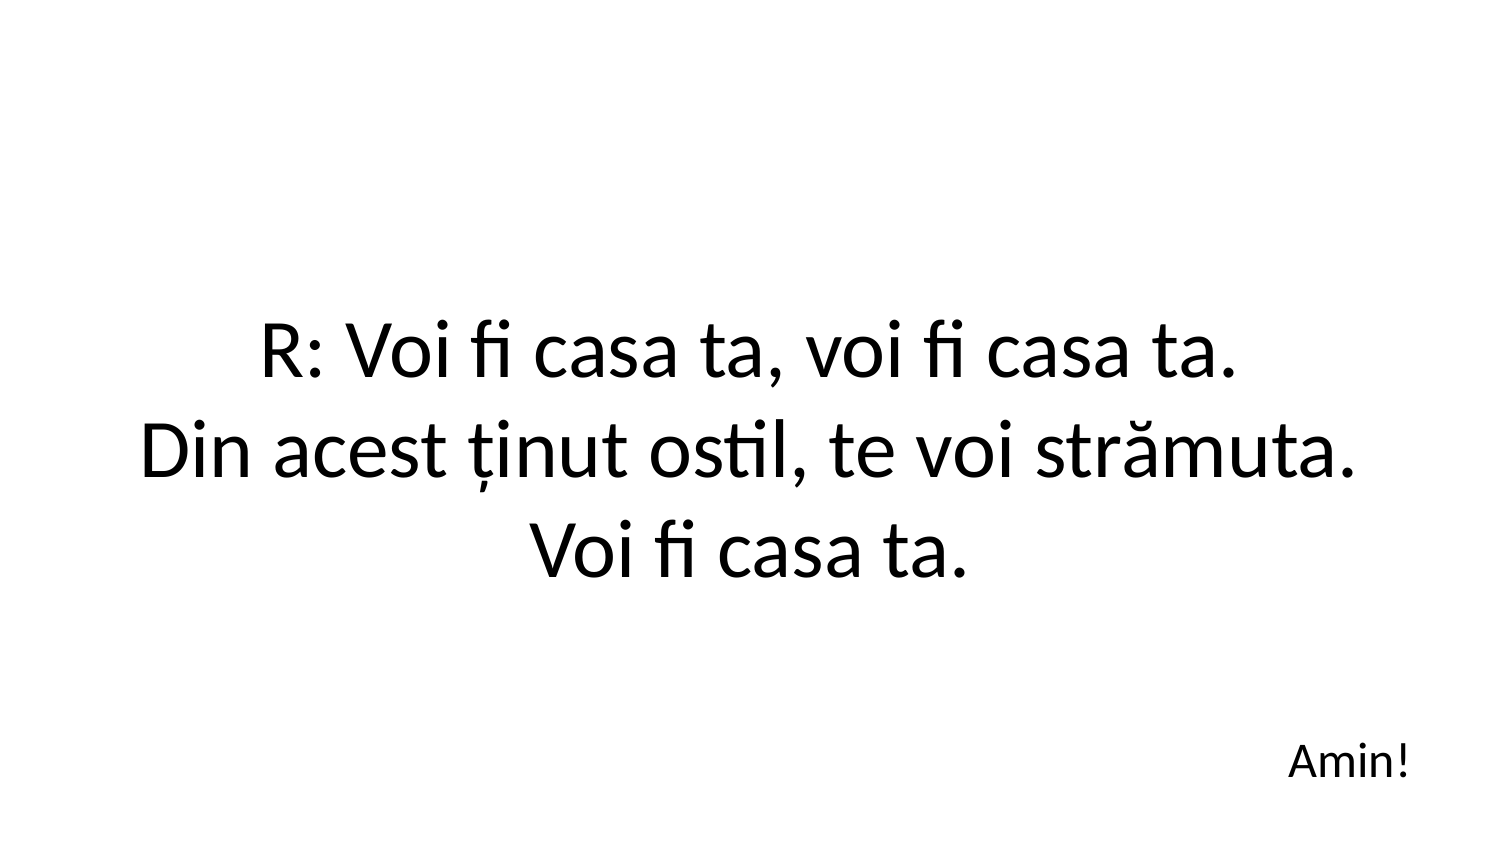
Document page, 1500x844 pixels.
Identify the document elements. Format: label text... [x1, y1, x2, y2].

text_box R: Voi fi casa ta, voi fi casa ta. Din acest ținut ostil, te voi strămuta. Voi fi casa ta. [124, 242, 1376, 602]
text_box Amin! [1273, 674, 1427, 795]
